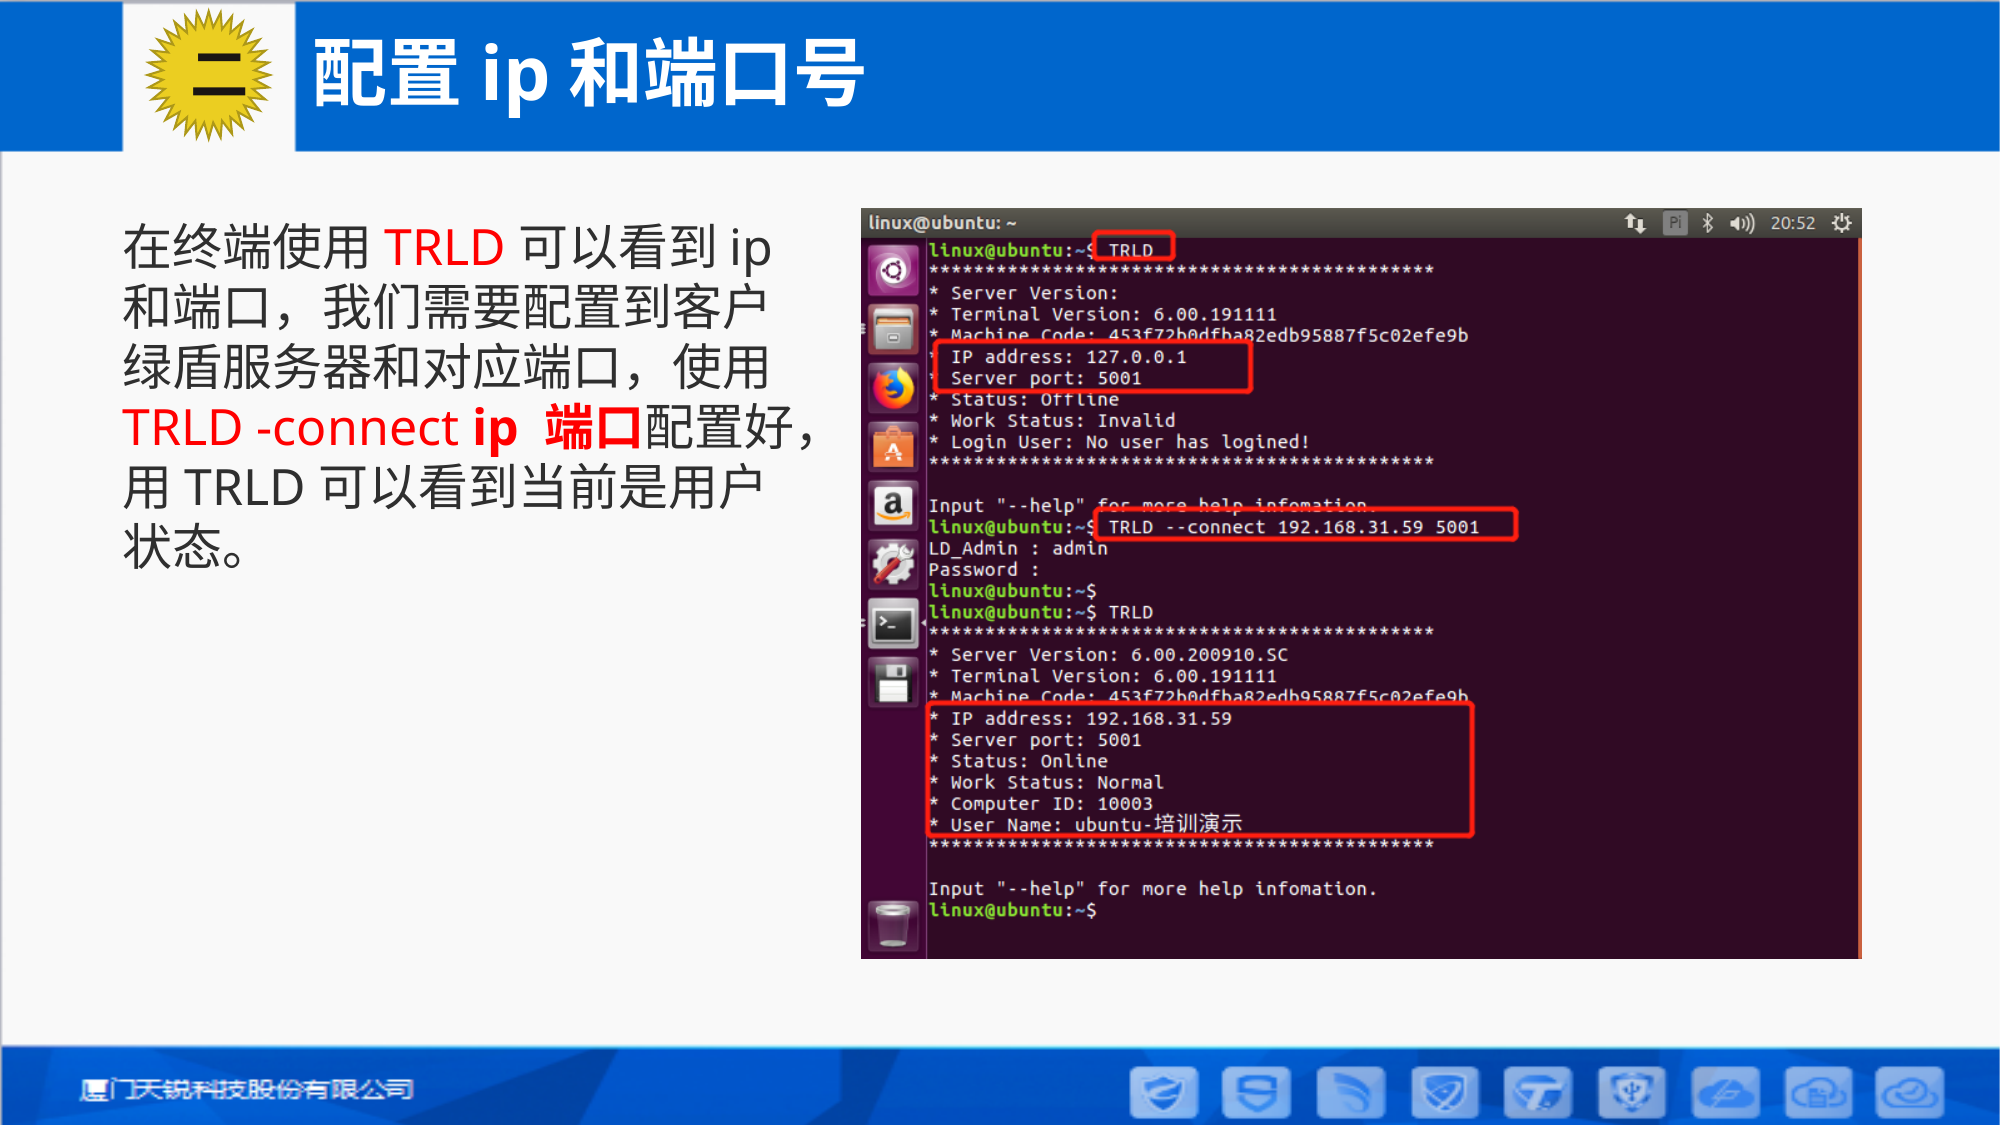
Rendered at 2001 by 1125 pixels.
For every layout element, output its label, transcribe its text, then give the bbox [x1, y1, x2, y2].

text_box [147, 11, 270, 139]
text_box 在终端使用TRLD可以看到ip和端口，我们需要配置到客户绿盾服务器和对应端口，使用TRLD -connect ip 端口配置好，用TRLD可以看到当前是用户状态。 [107, 208, 826, 584]
title 配置ip和端口号 [297, 0, 2000, 152]
picture [0, 0, 2000, 1125]
